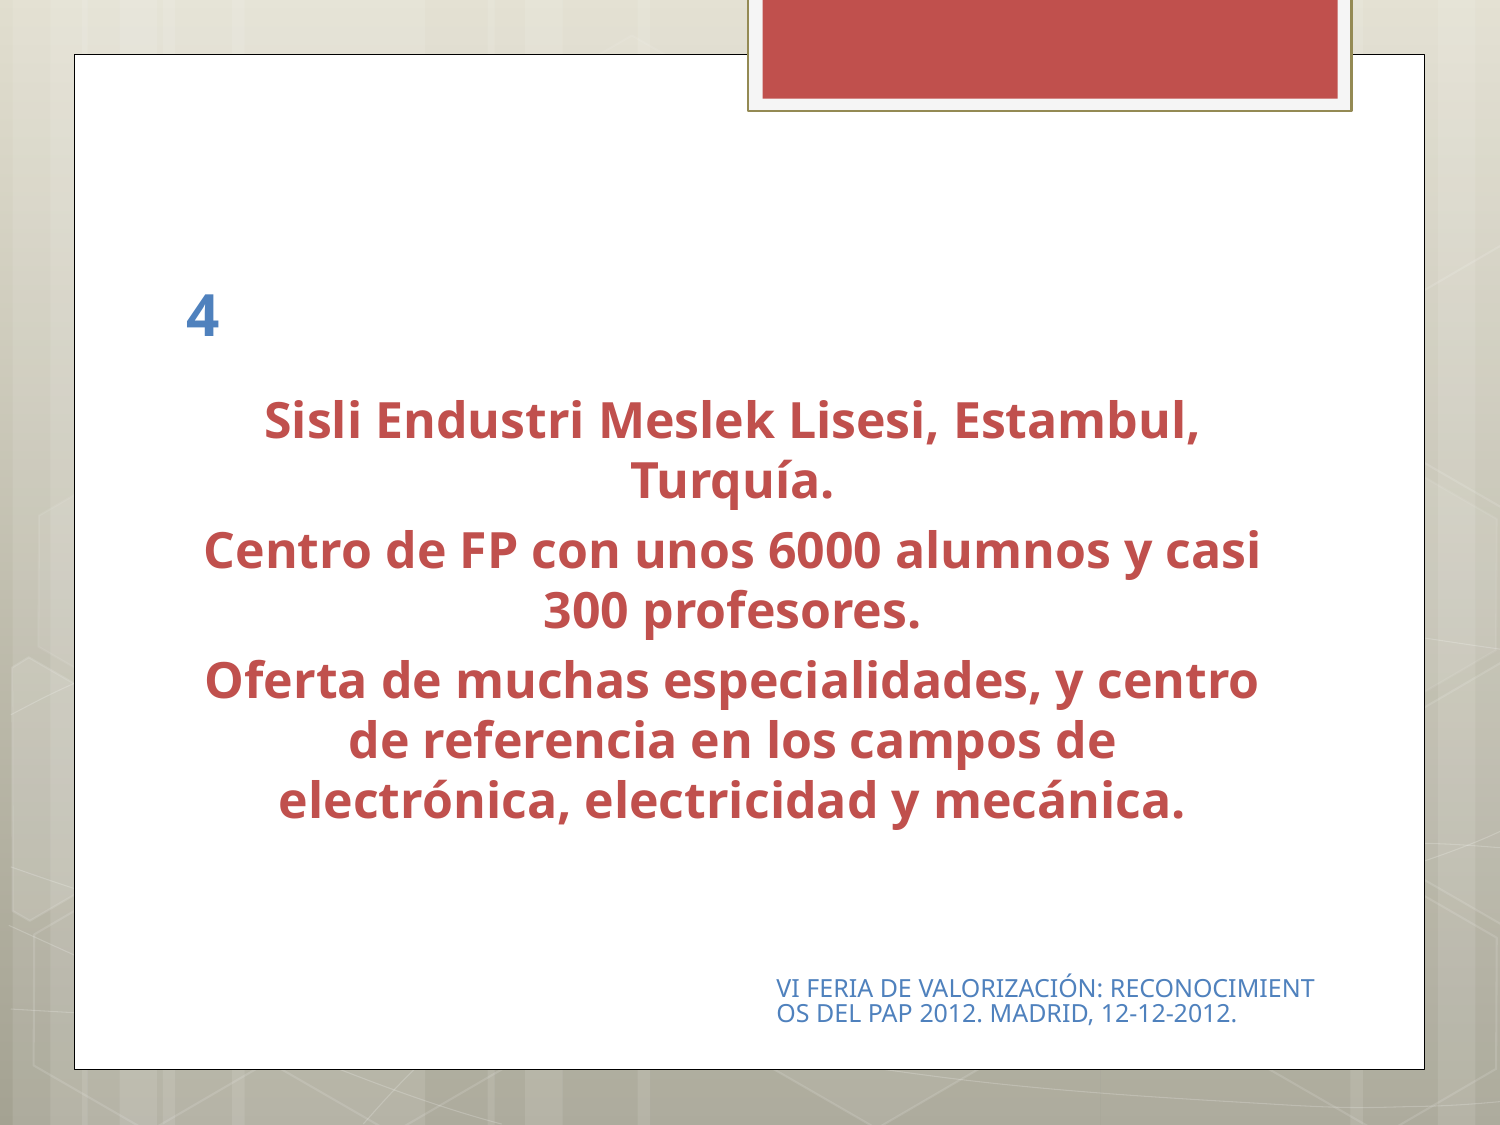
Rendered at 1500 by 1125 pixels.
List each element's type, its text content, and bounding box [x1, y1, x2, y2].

footer VI FERIA DE VALORIZACIÓN: RECONOCIMIENTOS DEL PAP 2012. MADRID, 12-12-2012. [761, 960, 1336, 1020]
list Sisli Endustri Meslek Lisesi, Estambul, Turquía. Centro de FP con unos 6000 alumnos y casi 300 profesores. Oferta de muchas especialidades, y centro de referencia en los campos de electrónica, electricidad y mecánica. [171, 381, 1283, 957]
title 4 [171, 168, 1324, 357]
